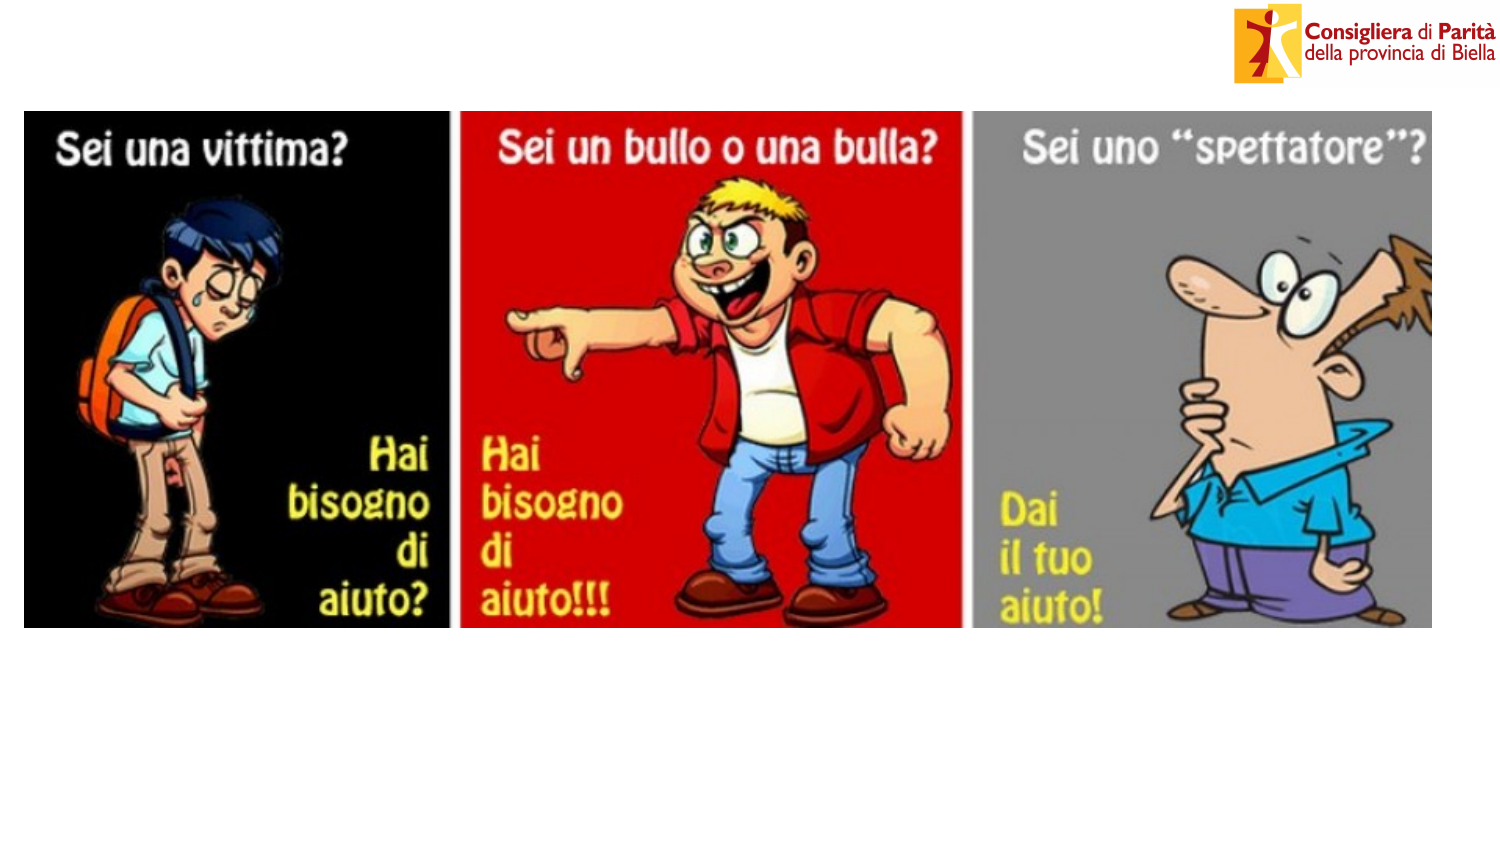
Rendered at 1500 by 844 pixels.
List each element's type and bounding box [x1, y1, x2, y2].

picture [24, 111, 1432, 628]
picture [1230, 0, 1500, 88]
